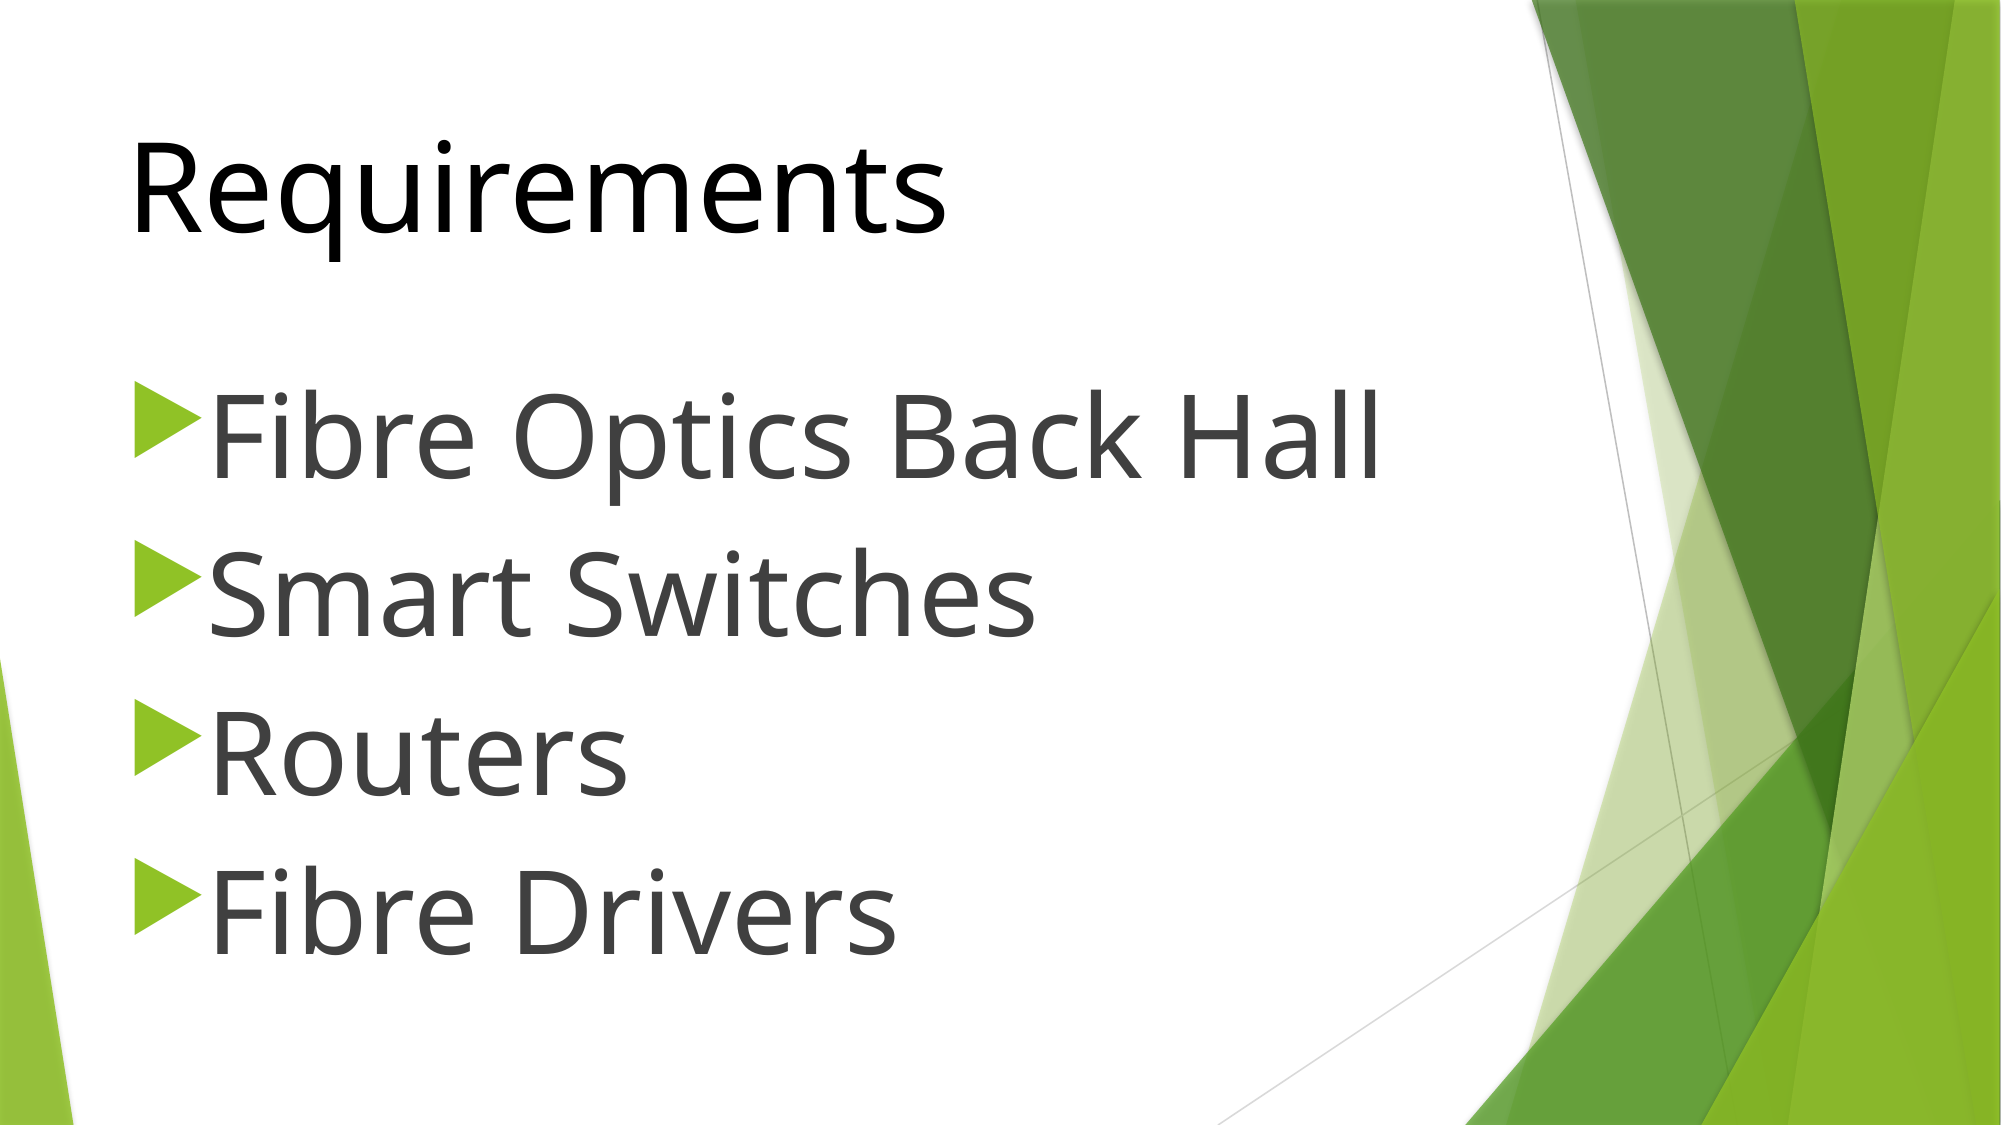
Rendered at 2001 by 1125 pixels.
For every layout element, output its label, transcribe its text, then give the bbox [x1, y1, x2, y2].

list Fibre Optics Back Hall Smart Switches Routers Fibre Drivers [111, 354, 1522, 992]
title Requirements [111, 99, 1522, 317]
